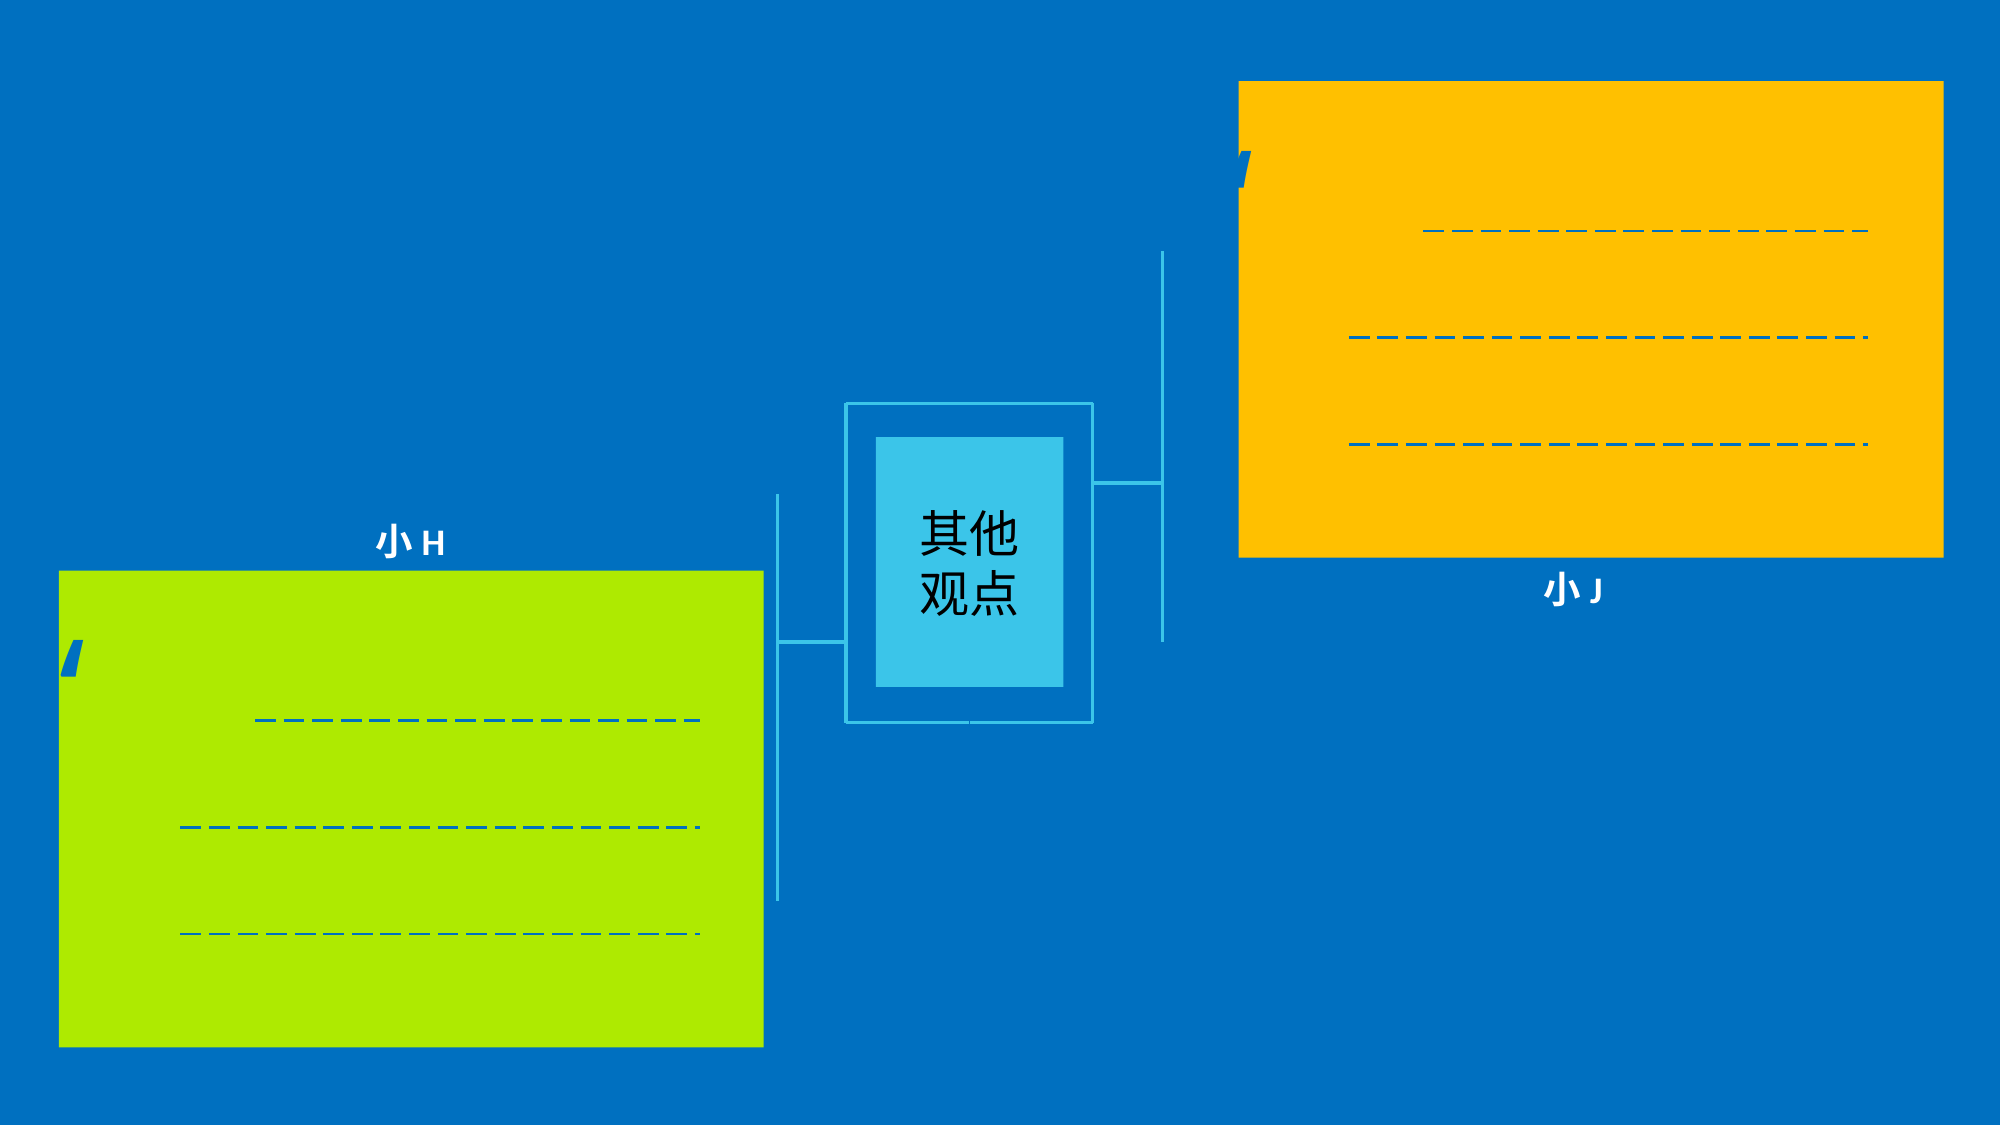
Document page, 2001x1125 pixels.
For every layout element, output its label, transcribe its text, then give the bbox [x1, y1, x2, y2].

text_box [180, 720, 701, 934]
text_box “ [1167, 100, 1380, 296]
text_box “ [0, 590, 212, 786]
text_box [1348, 230, 1869, 445]
text_box 其他 观点 [875, 436, 1064, 688]
text_box [58, 570, 765, 1048]
text_box 小J [1528, 559, 1631, 619]
text_box [1238, 80, 1945, 559]
text_box 小H [360, 510, 463, 571]
